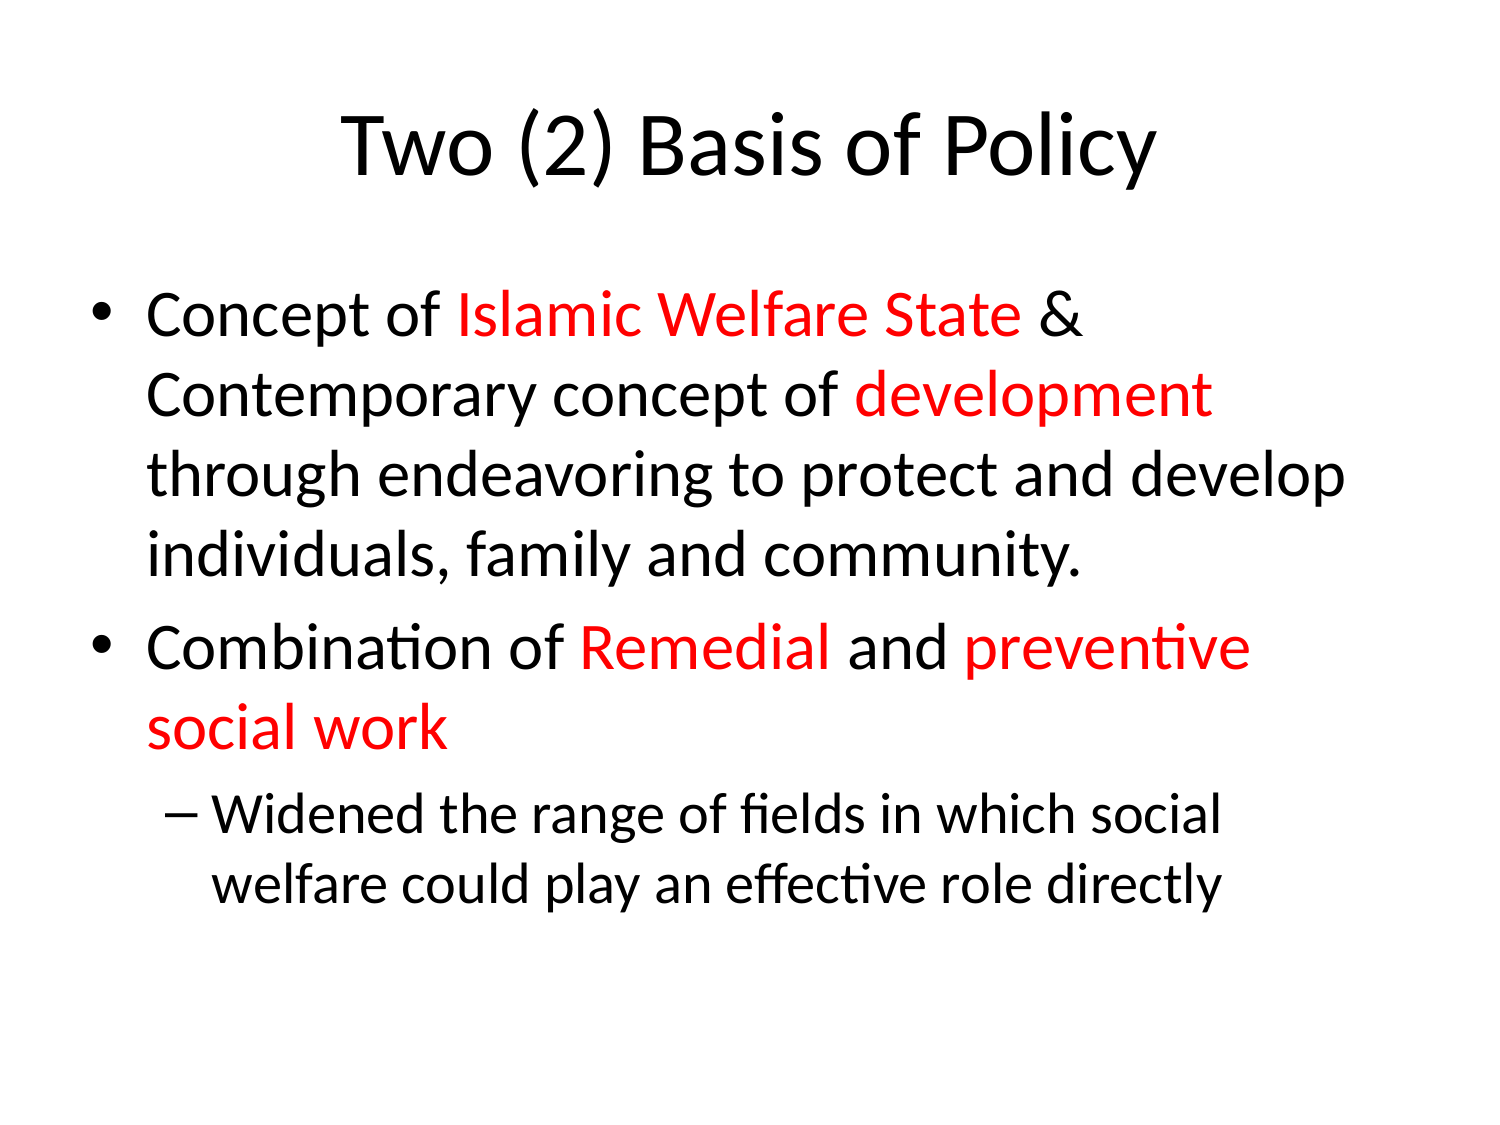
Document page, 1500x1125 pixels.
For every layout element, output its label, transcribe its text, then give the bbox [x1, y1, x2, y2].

list Concept of Islamic Welfare State & Contemporary concept of development through endeavoring to protect and develop individuals, family and community. Combination of Remedial and preventive social work Widened the range of fields in which social welfare could play an effective role directly [75, 262, 1425, 1005]
title Two (2) Basis of Policy [75, 45, 1425, 233]
